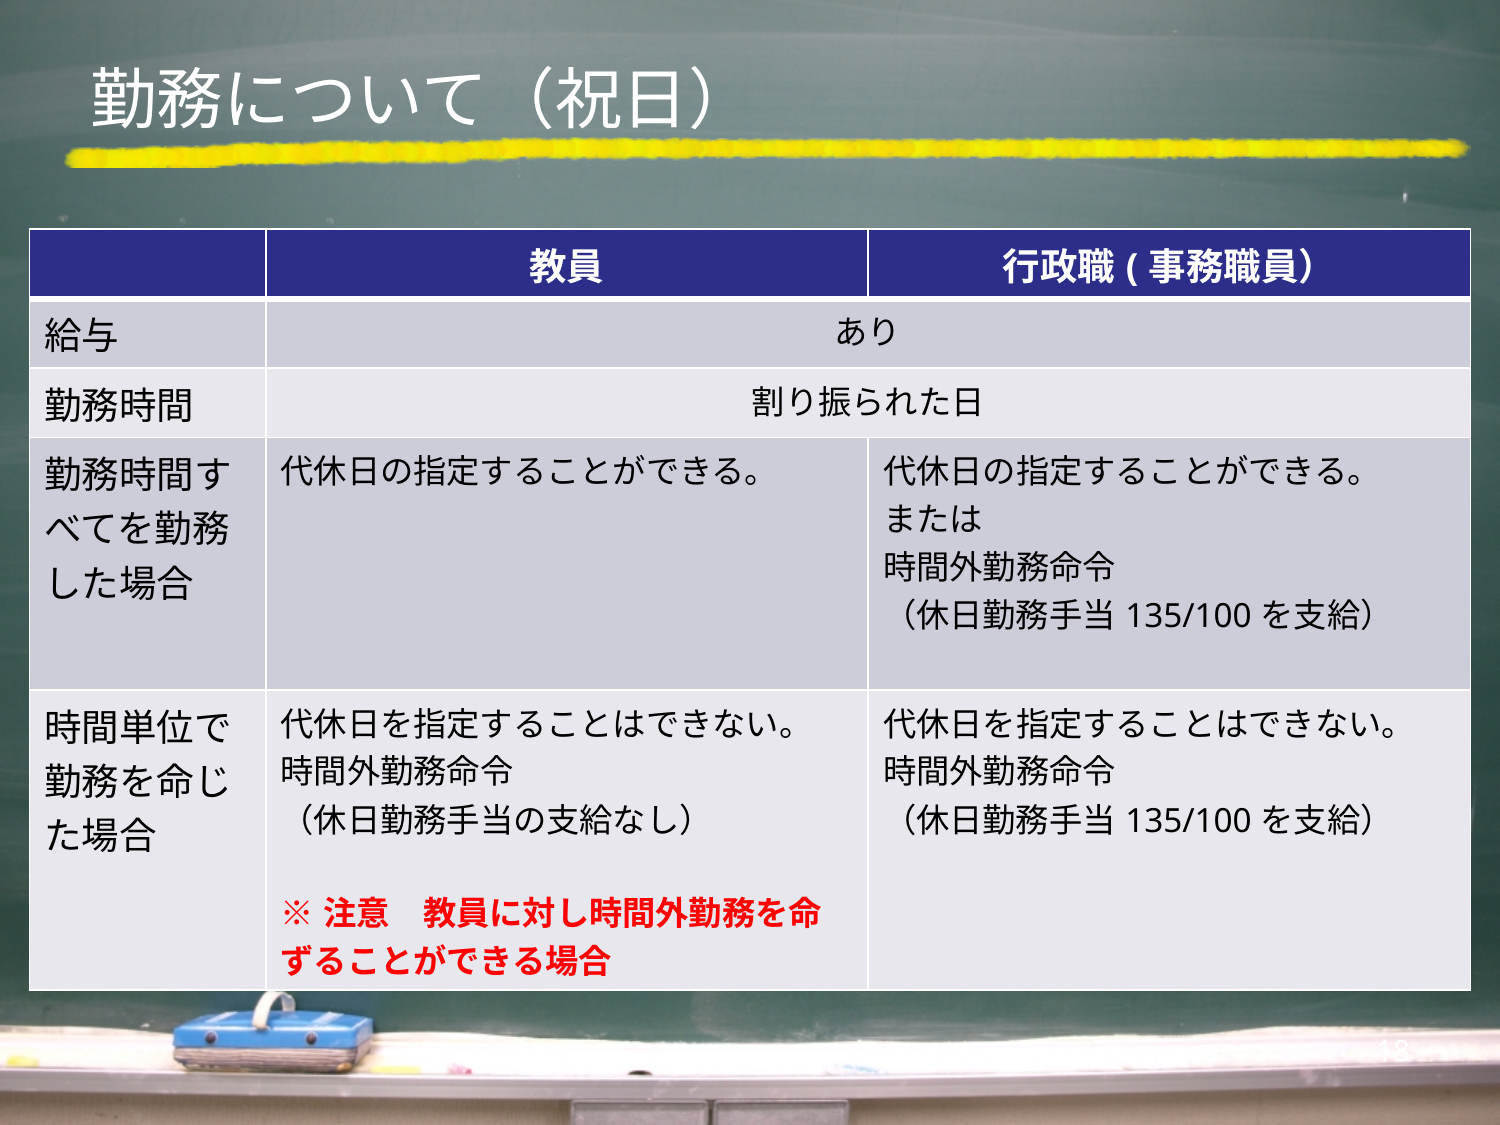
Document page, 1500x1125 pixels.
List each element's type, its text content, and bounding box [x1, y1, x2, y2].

table_cell 代休日の指定することができる。 [267, 438, 867, 689]
table_cell 割り振られた日 [267, 369, 1470, 437]
table_header 教員 [267, 230, 867, 296]
table_cell 代休日の指定することができる。 または 時間外勤務命令 （休日勤務手当135/100を支給） [869, 438, 1470, 689]
table_cell 時間単位で勤務を命じた場合 [30, 691, 265, 989]
table_cell 代休日を指定することはできない。 時間外勤務命令 （休日勤務手当の支給なし） ※注意 教員に対し時間外勤務を命ずることができる場合 [267, 691, 867, 989]
table_cell 勤務時間すべてを勤務した場合 [30, 438, 265, 689]
table_header 行政職(事務職員） [869, 230, 1470, 296]
table_header [30, 230, 265, 296]
table_cell あり [267, 302, 1470, 367]
picture [0, 0, 1500, 1125]
table_cell 給与 [30, 302, 265, 367]
table_cell 勤務時間 [30, 369, 265, 437]
table_cell 代休日を指定することはできない。 時間外勤務命令 （休日勤務手当135/100を支給） [869, 691, 1470, 989]
title 勤務について（祝日） [75, 45, 1425, 149]
slide_number 18 [1074, 1024, 1425, 1103]
